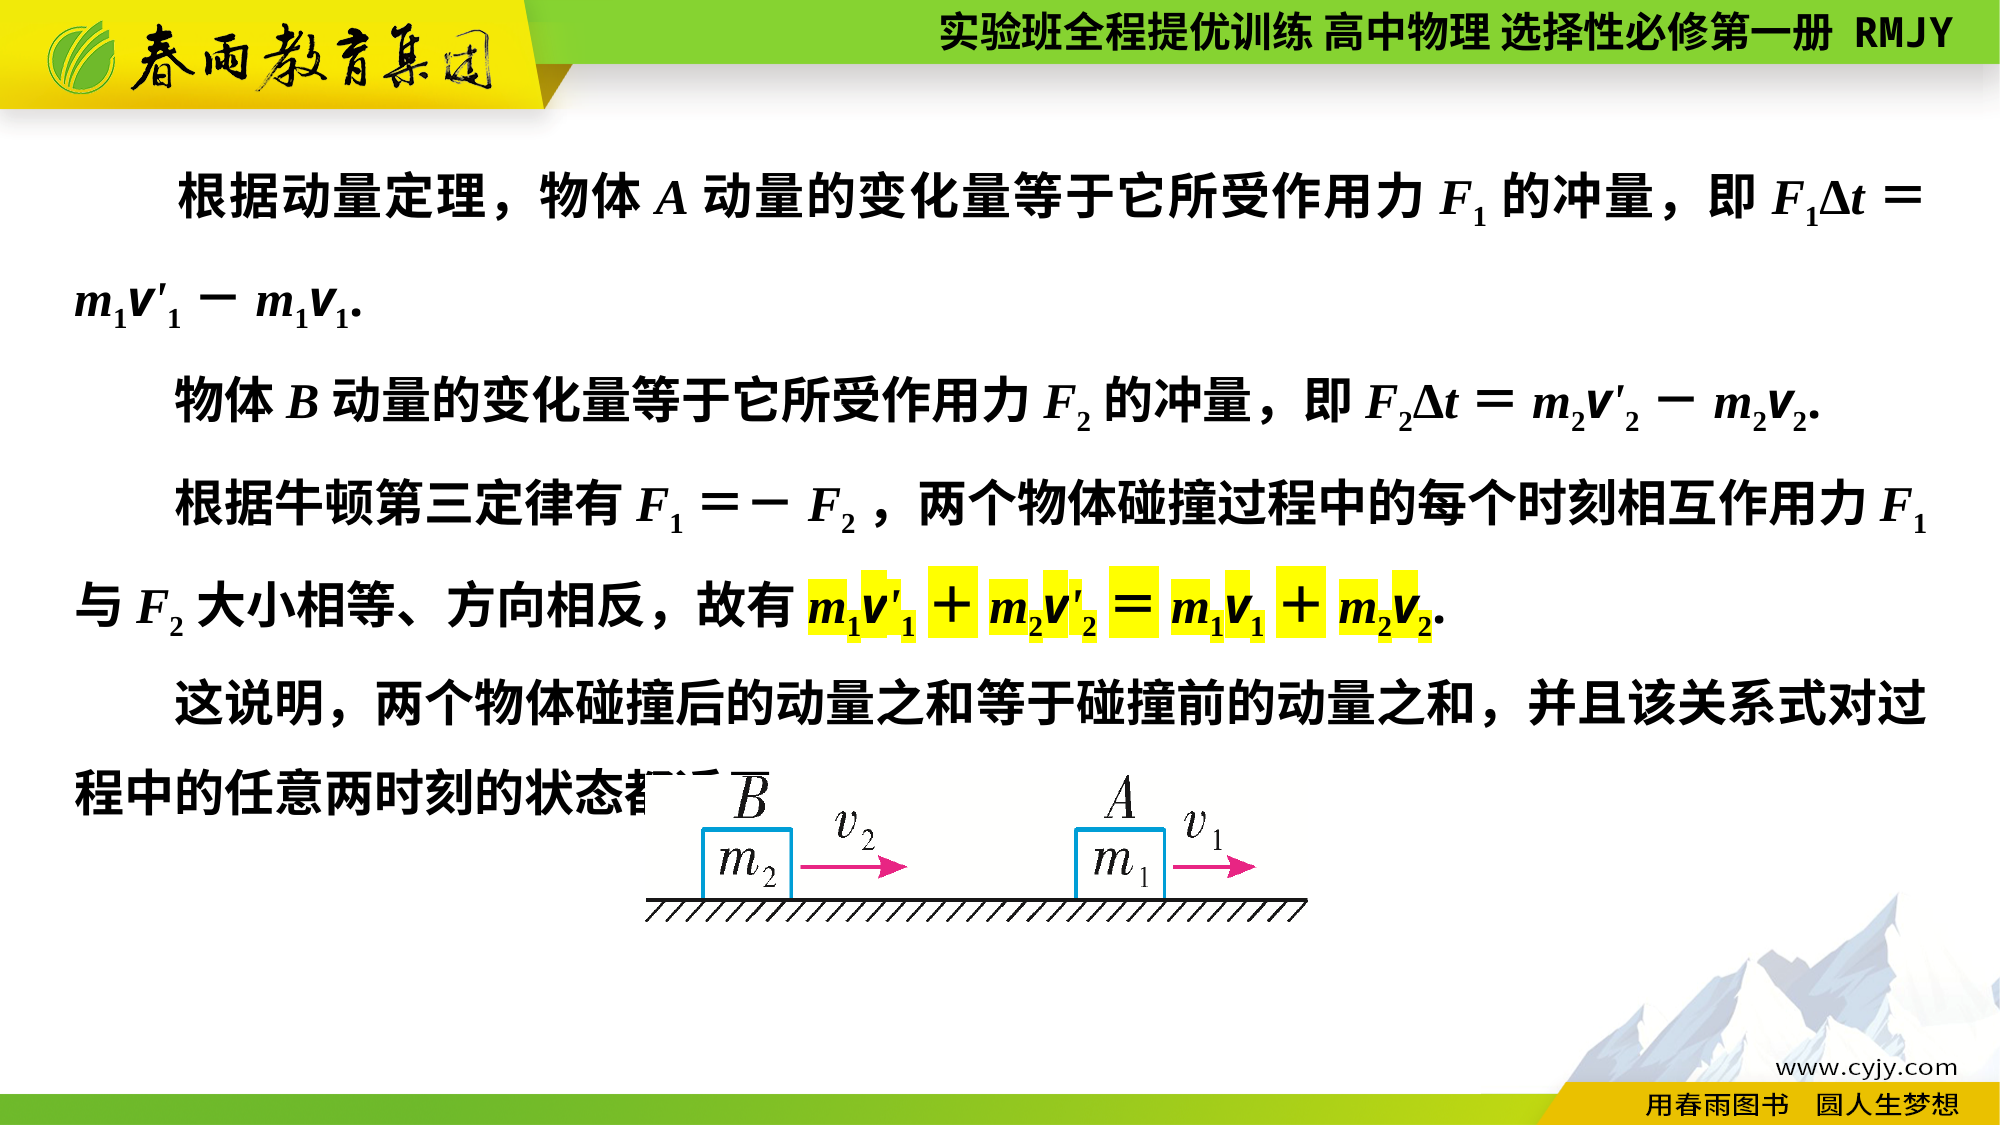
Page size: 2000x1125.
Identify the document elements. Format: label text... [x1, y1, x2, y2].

picture [0, 0, 2000, 1125]
list 根据动量定理，物体A动量的变化量等于它所受作用力F1的冲量，即F1Δt＝ m1v'1－m1v1. 物体B动量的变化量等于它所受作用力F2的冲量，即F2Δt＝m2v'2－m2v2. 根据牛顿第三定律有F1＝－F2，两个物体碰撞过程中的每个时刻相互作用力F1与F2大小相等、方向相反，故有m1v'1＋m2v'2＝m1v1＋m2v2. 这说明，两个物体碰撞后的动量之和等于碰撞前的动量之和，并且该关系式对过程中的任意两时刻的状态都适用. [59, 122, 1944, 774]
